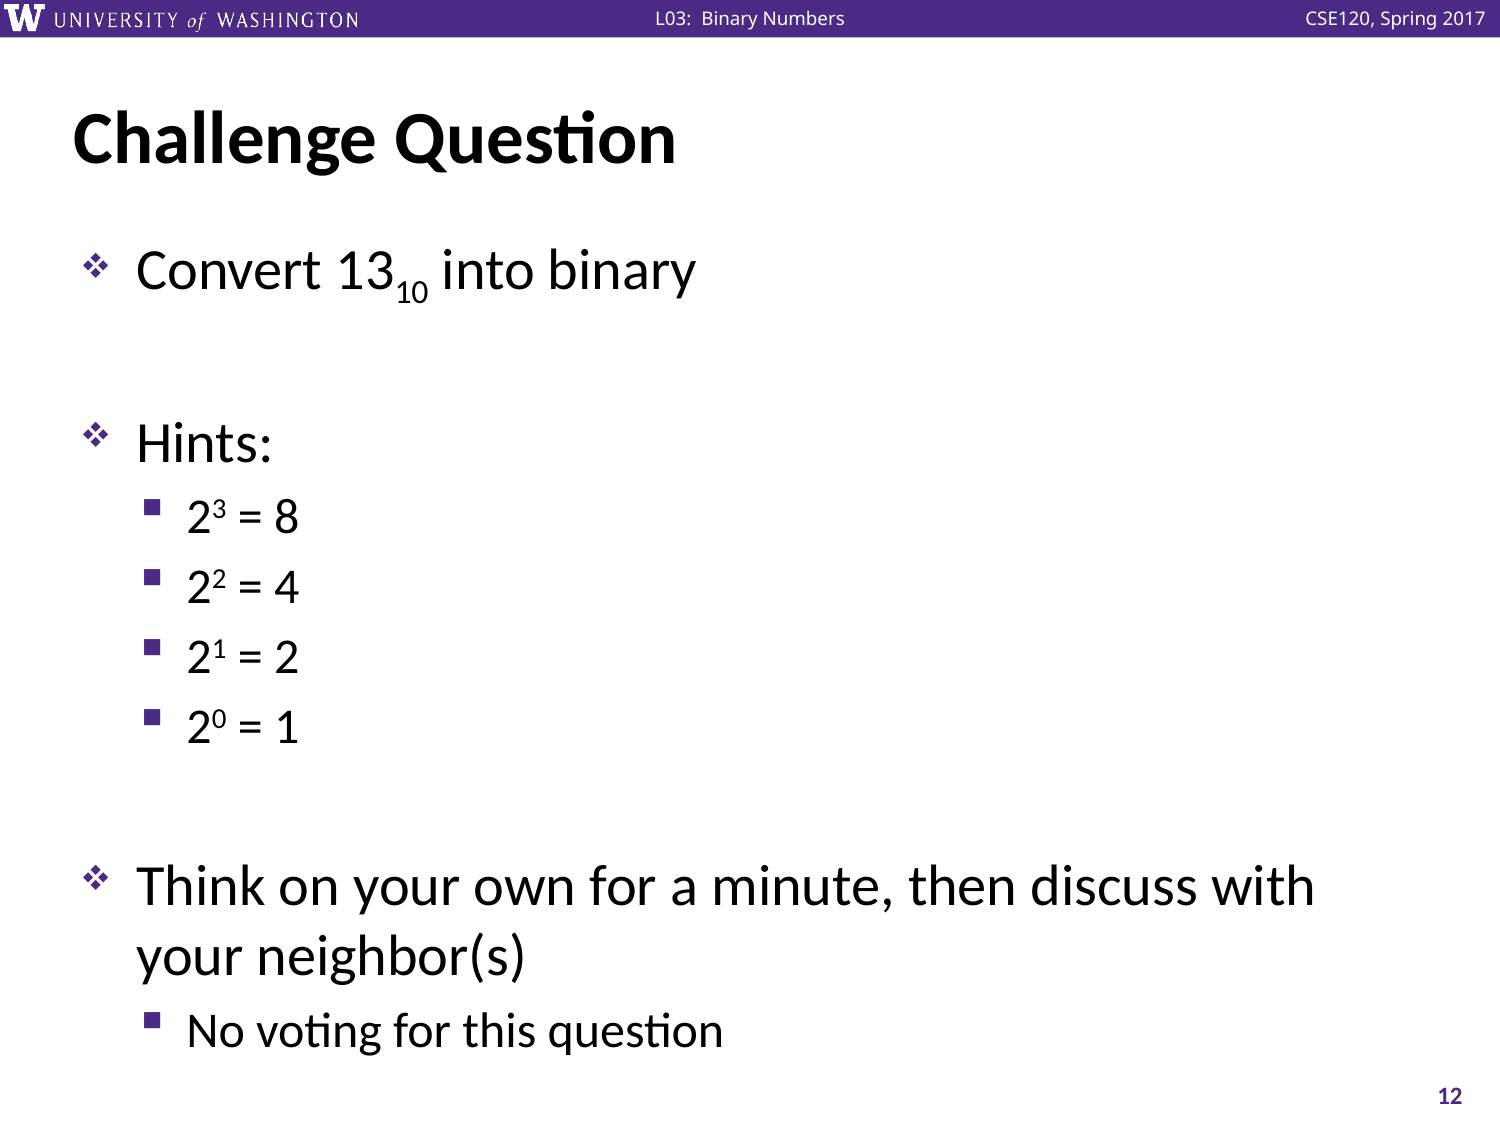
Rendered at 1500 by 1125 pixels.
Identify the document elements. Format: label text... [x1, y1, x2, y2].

picture [4, 4, 358, 32]
title Challenge Question [58, 71, 1438, 197]
slide_number 12 [1400, 1065, 1500, 1125]
list Convert 1310 into binary Hints: 23 = 8 22 = 4 21 = 2 20 = 1 Think on your own for a minute, then discuss with your neighbor(s) No voting for this question [64, 223, 1438, 1040]
